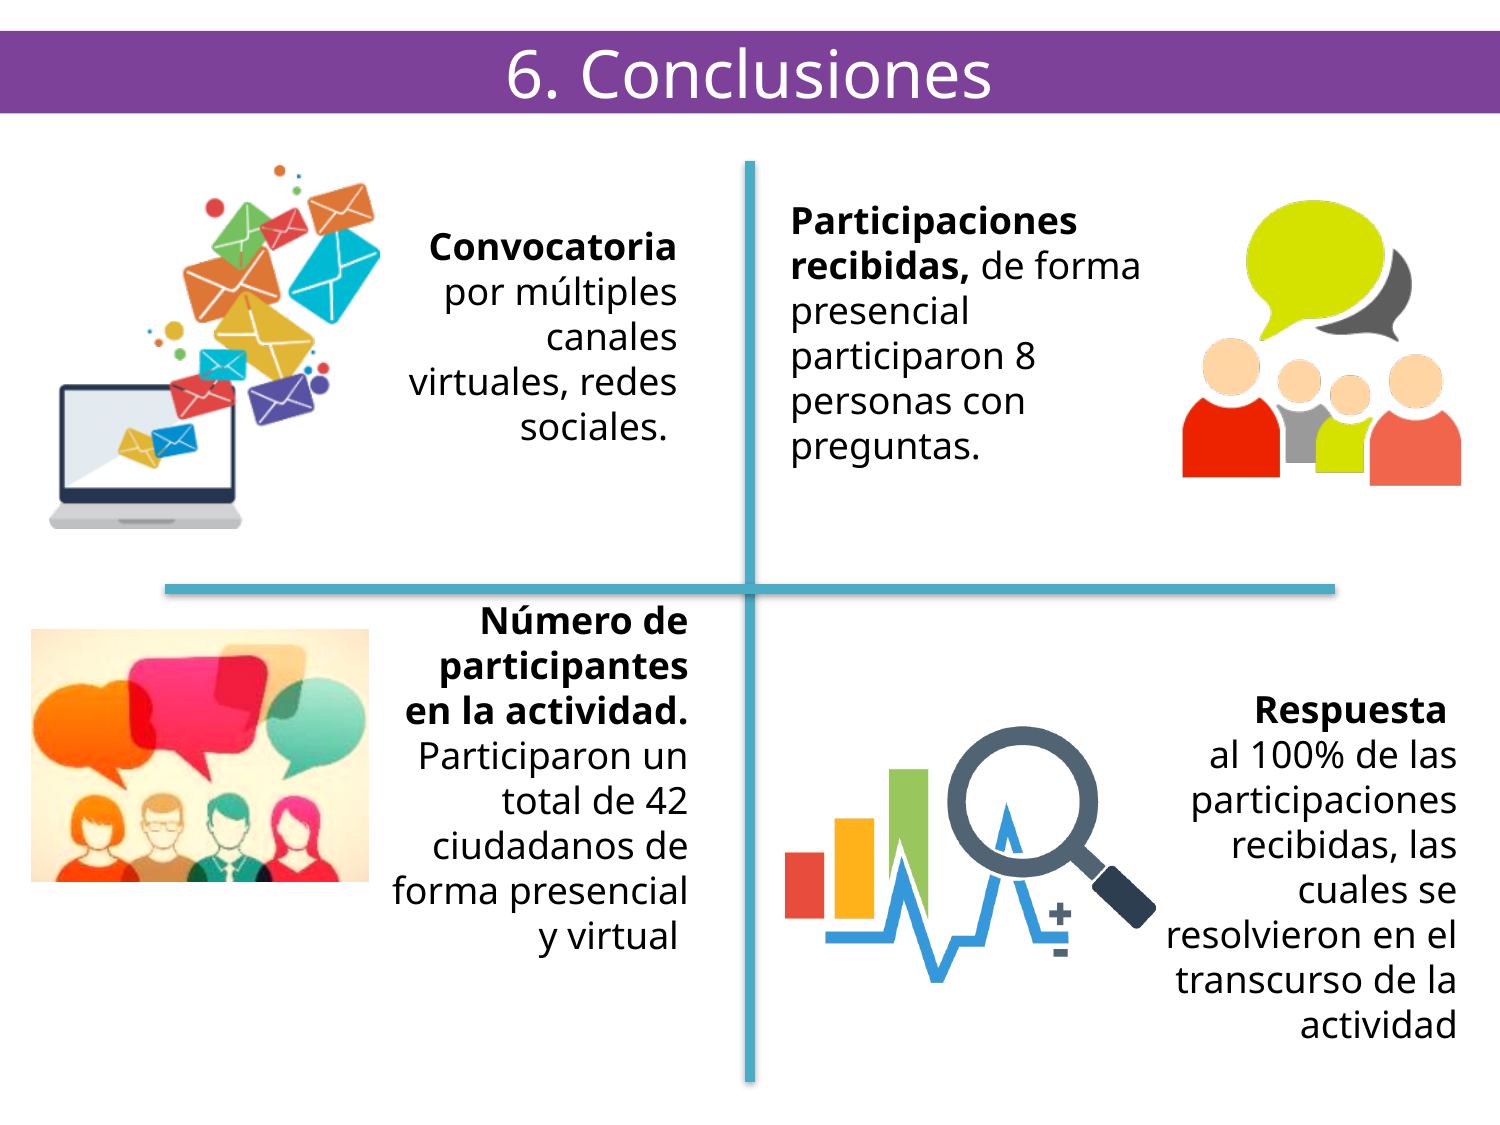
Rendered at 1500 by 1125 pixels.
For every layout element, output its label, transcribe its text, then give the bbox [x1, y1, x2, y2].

text_box Convocatoria por múltiples canales virtuales, redes sociales. [385, 215, 693, 456]
text_box Número de participantes en la actividad. Participaron un total de 42 ciudadanos de forma presencial y virtual [372, 598, 704, 965]
picture [48, 165, 381, 529]
picture [1177, 199, 1466, 487]
picture [31, 628, 369, 882]
text_box Respuesta al 100% de las participaciones recibidas, las cuales se resolvieron en el transcurso de la actividad [1141, 678, 1473, 1054]
text_box 6. Conclusiones [0, 29, 1500, 116]
text_box Participaciones recibidas, de forma presencial participaron 8 personas con preguntas. [775, 189, 1187, 475]
picture [785, 723, 1156, 984]
